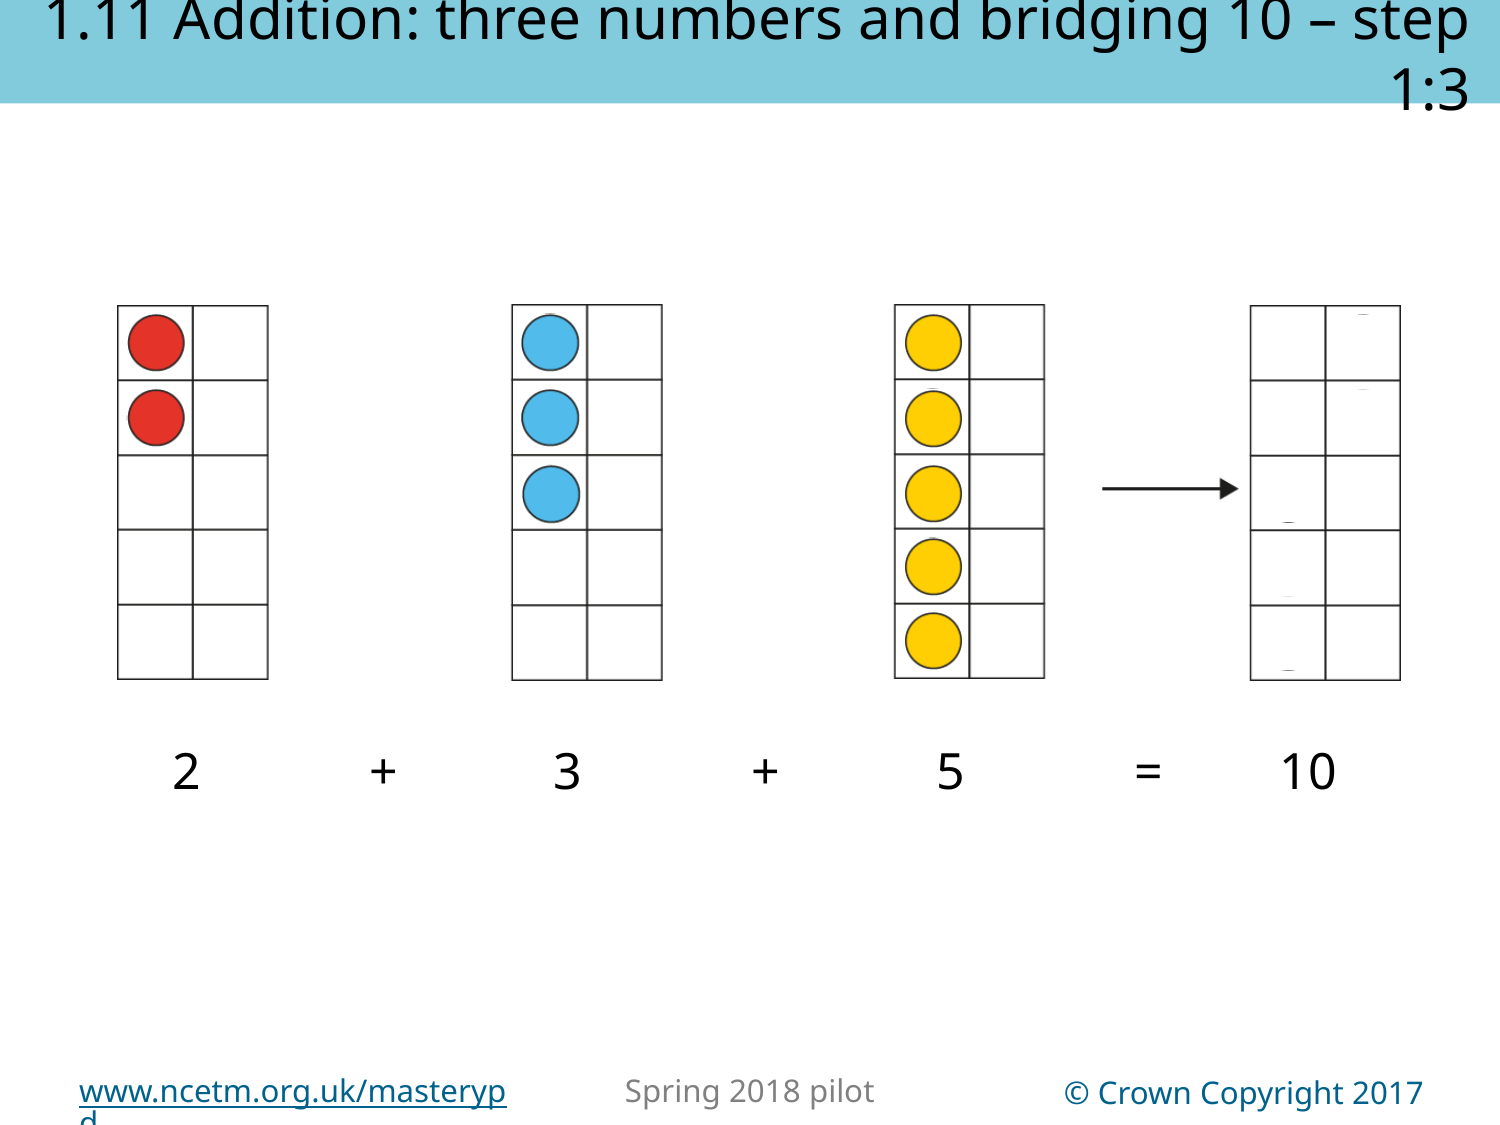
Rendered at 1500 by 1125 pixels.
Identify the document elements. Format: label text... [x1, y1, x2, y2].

picture [876, 298, 1052, 684]
picture [117, 304, 297, 685]
text_box 2 + 3 + 5 [157, 731, 1032, 807]
picture [491, 298, 688, 682]
text_box = 10 [1119, 731, 1391, 807]
picture [1095, 305, 1422, 681]
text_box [1255, 314, 1397, 671]
list 1.11 Addition: three numbers and bridging 10 – step 1:3 [0, 0, 1500, 104]
